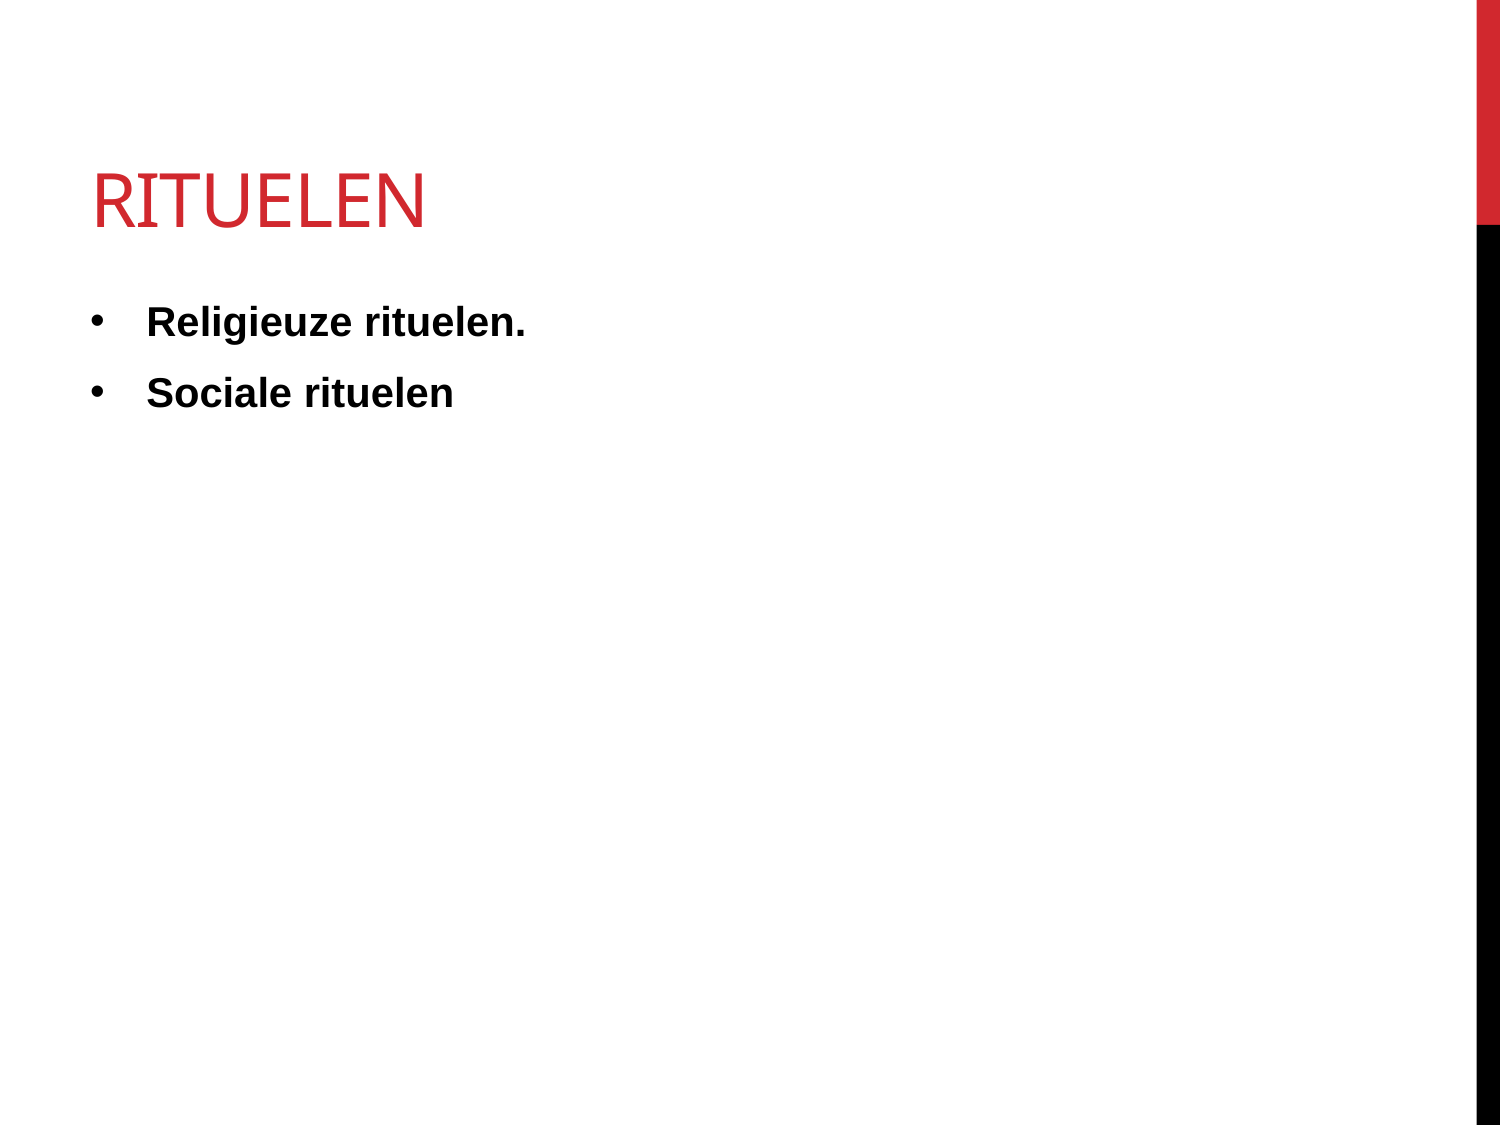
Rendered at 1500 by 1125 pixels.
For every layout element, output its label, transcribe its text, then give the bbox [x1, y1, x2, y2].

title Rituelen [75, 25, 1025, 250]
list Religieuze rituelen. Sociale rituelen [75, 287, 1325, 1005]
